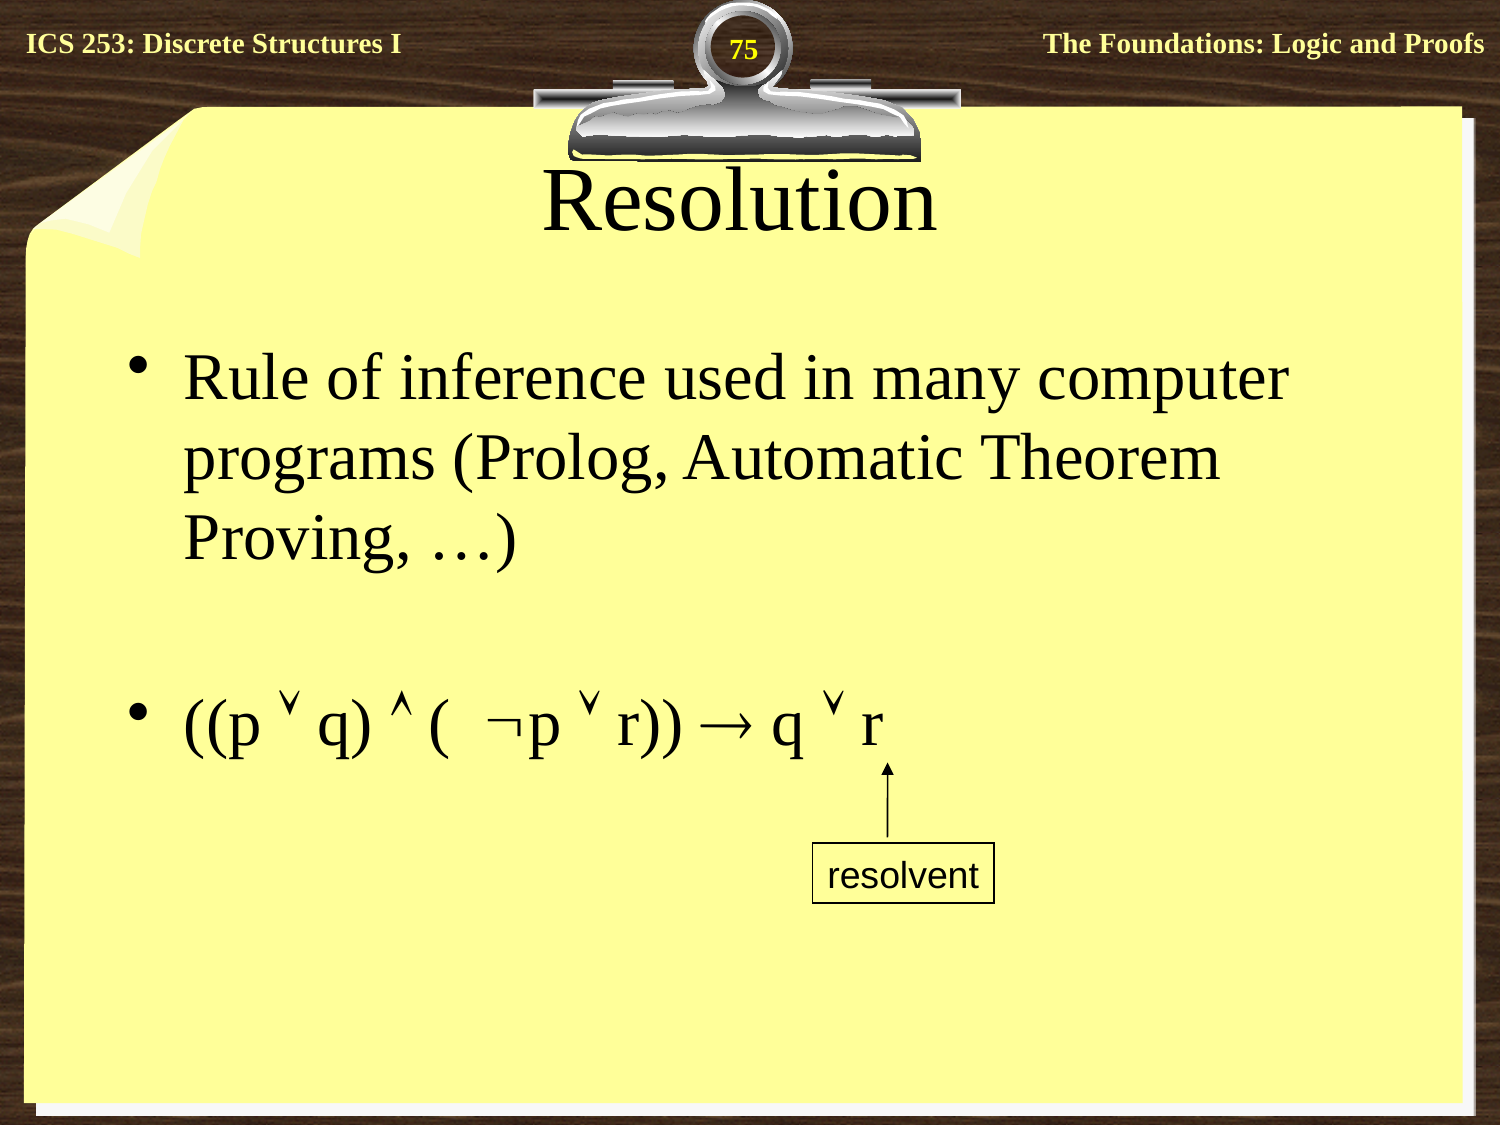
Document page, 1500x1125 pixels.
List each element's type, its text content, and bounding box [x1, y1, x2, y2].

slide_number 75 [423, 5, 774, 91]
text_box resolvent [812, 843, 995, 903]
list Rule of inference used in many computer programs (Prolog, Automatic Theorem Proving, …) ((p  q)  (p  r))  q  r [112, 324, 1400, 1088]
text_box [881, 762, 894, 838]
picture [0, 0, 1500, 1125]
title Resolution [77, 140, 1403, 246]
